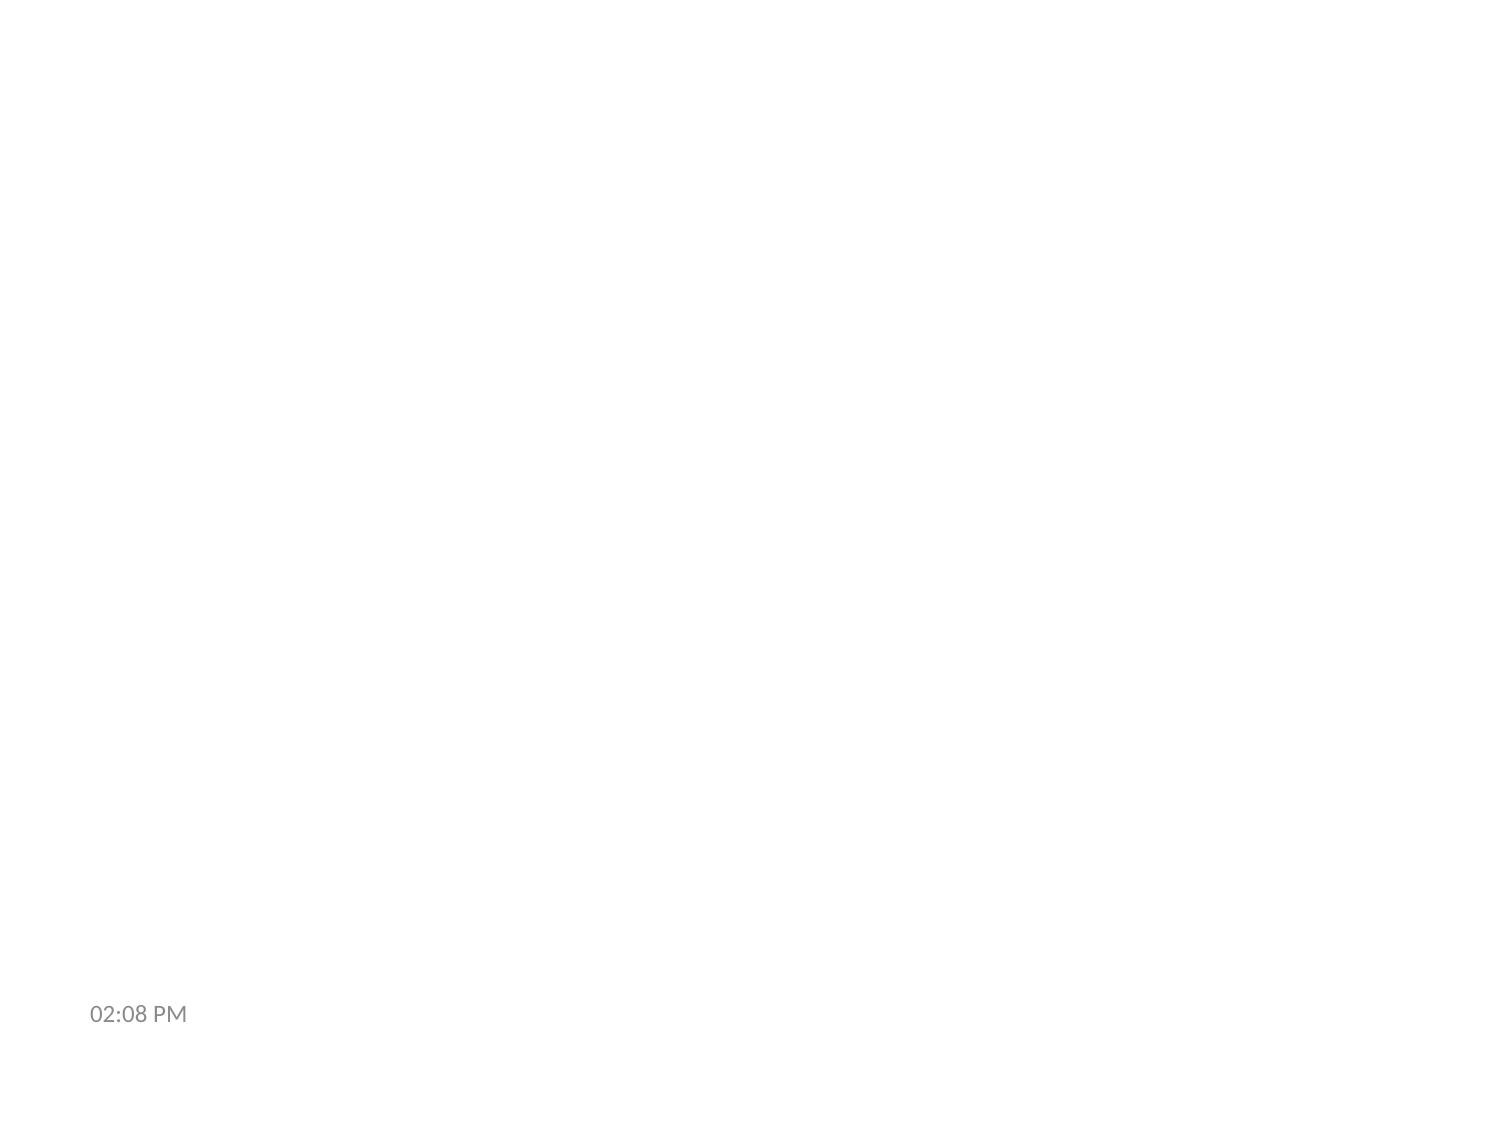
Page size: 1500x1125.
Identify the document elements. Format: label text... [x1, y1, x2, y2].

text_box 3:35 PM [75, 982, 425, 1043]
